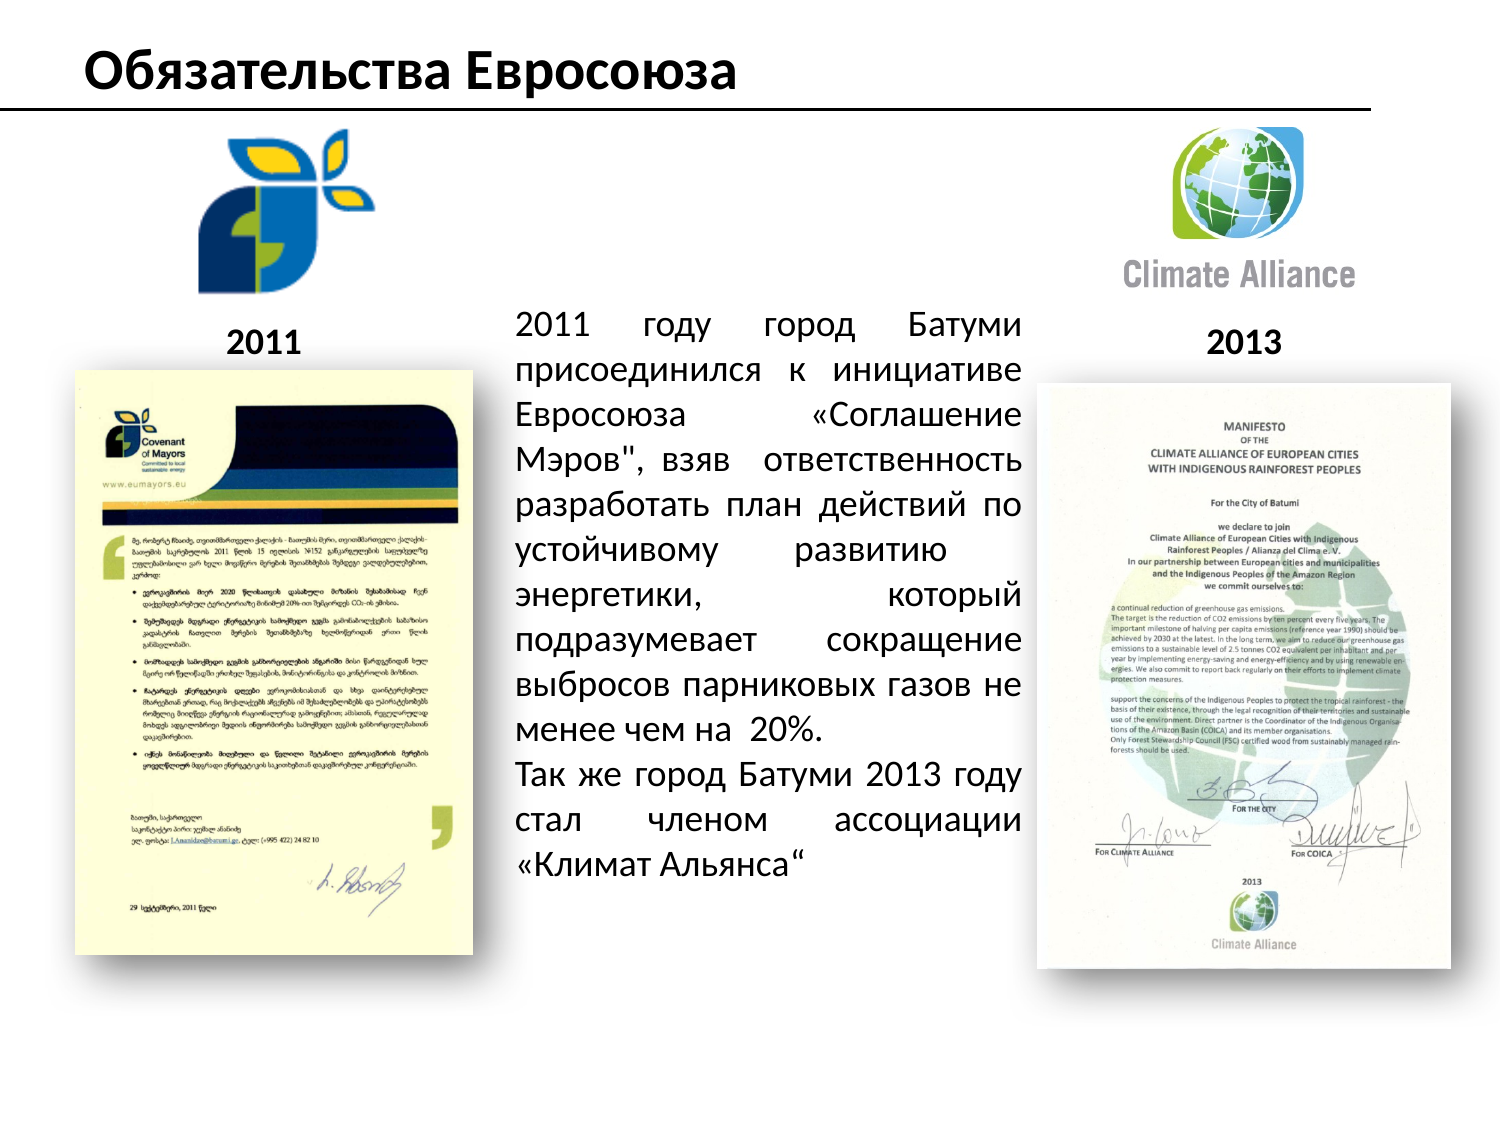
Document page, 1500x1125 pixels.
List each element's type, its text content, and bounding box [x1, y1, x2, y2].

picture [148, 112, 400, 310]
picture [74, 370, 474, 956]
text_box Обязательства Евросоюза [70, 23, 1413, 109]
text_box 2011 году город Батуми присоединился к инициативе Евросоюза «Соглашение Мэров", взяв ответственность разработать план действий по устойчивому развитию энергетики, который подразумевает сокращение выбросов парниковых газов не менее чем на 20%. Так же город Батуми 2013 году стал членом ассоциации «Климат Альянса“ [499, 291, 1038, 892]
picture [1121, 127, 1367, 295]
text_box 2011 [151, 319, 377, 369]
text_box 2013 [1131, 309, 1357, 370]
picture [1037, 383, 1452, 969]
